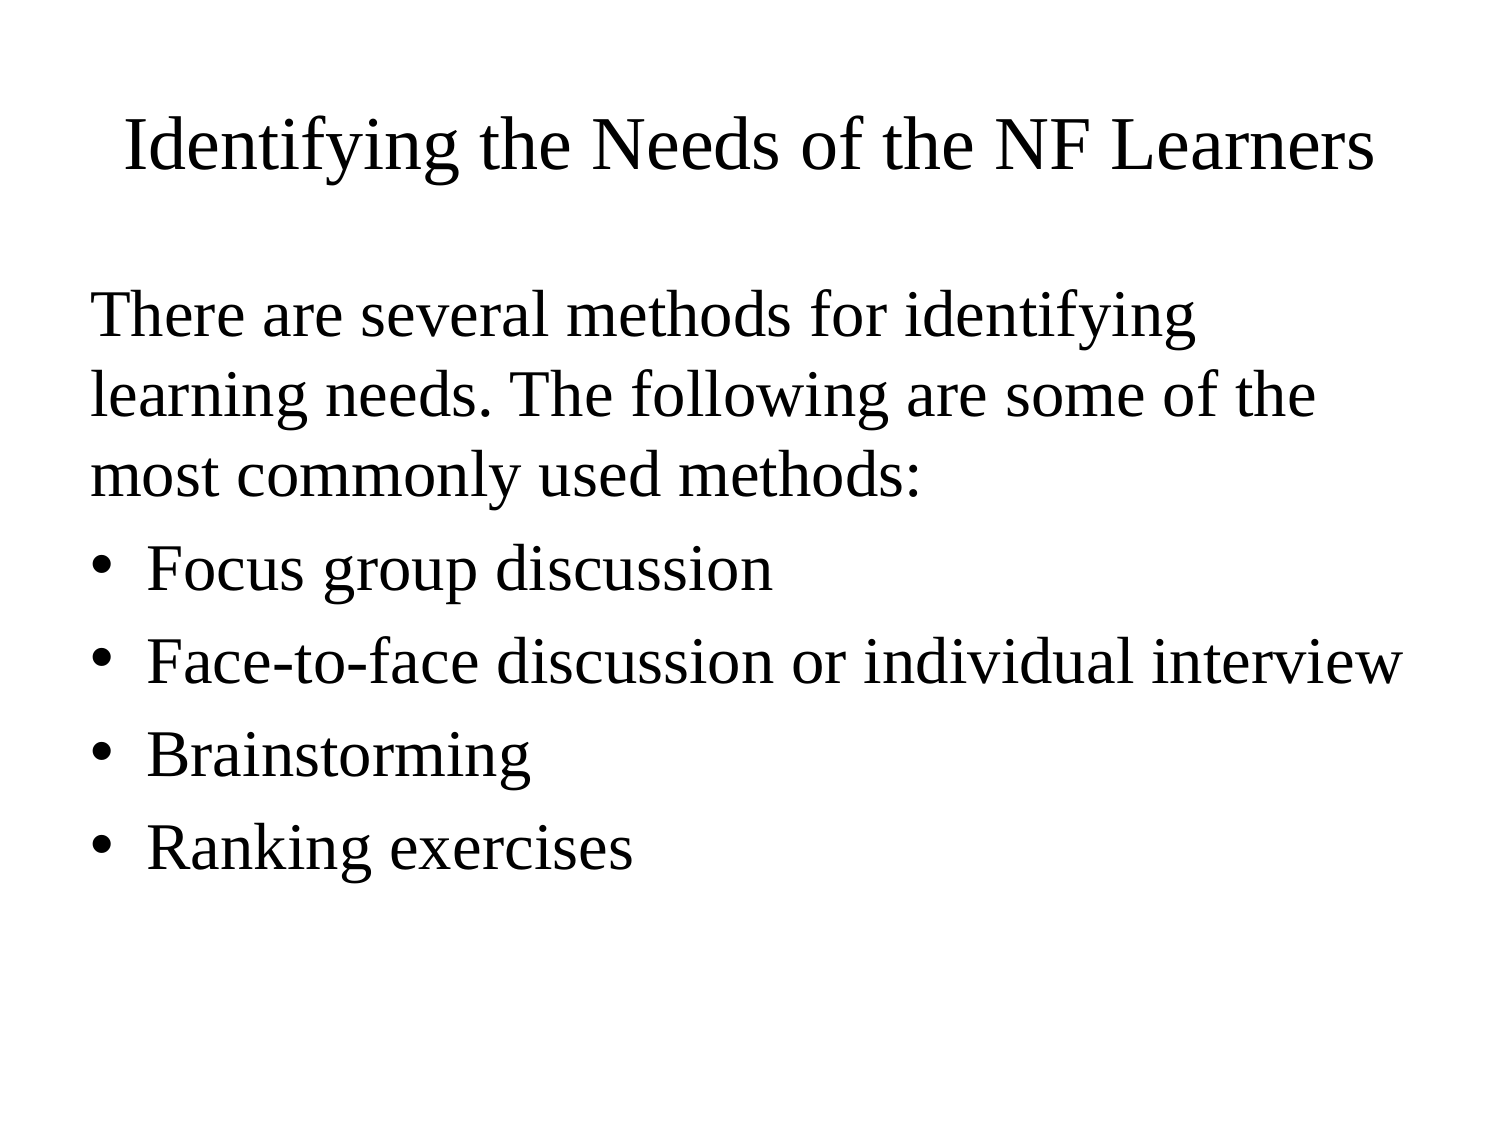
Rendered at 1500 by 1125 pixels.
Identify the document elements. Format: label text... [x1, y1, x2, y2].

list There are several methods for identifying learning needs. The following are some of the most commonly used methods: Focus group discussion Face-to-face discussion or individual interview Brainstorming Ranking exercises [75, 262, 1425, 1005]
title Identifying the Needs of the NF Learners [75, 45, 1425, 233]
